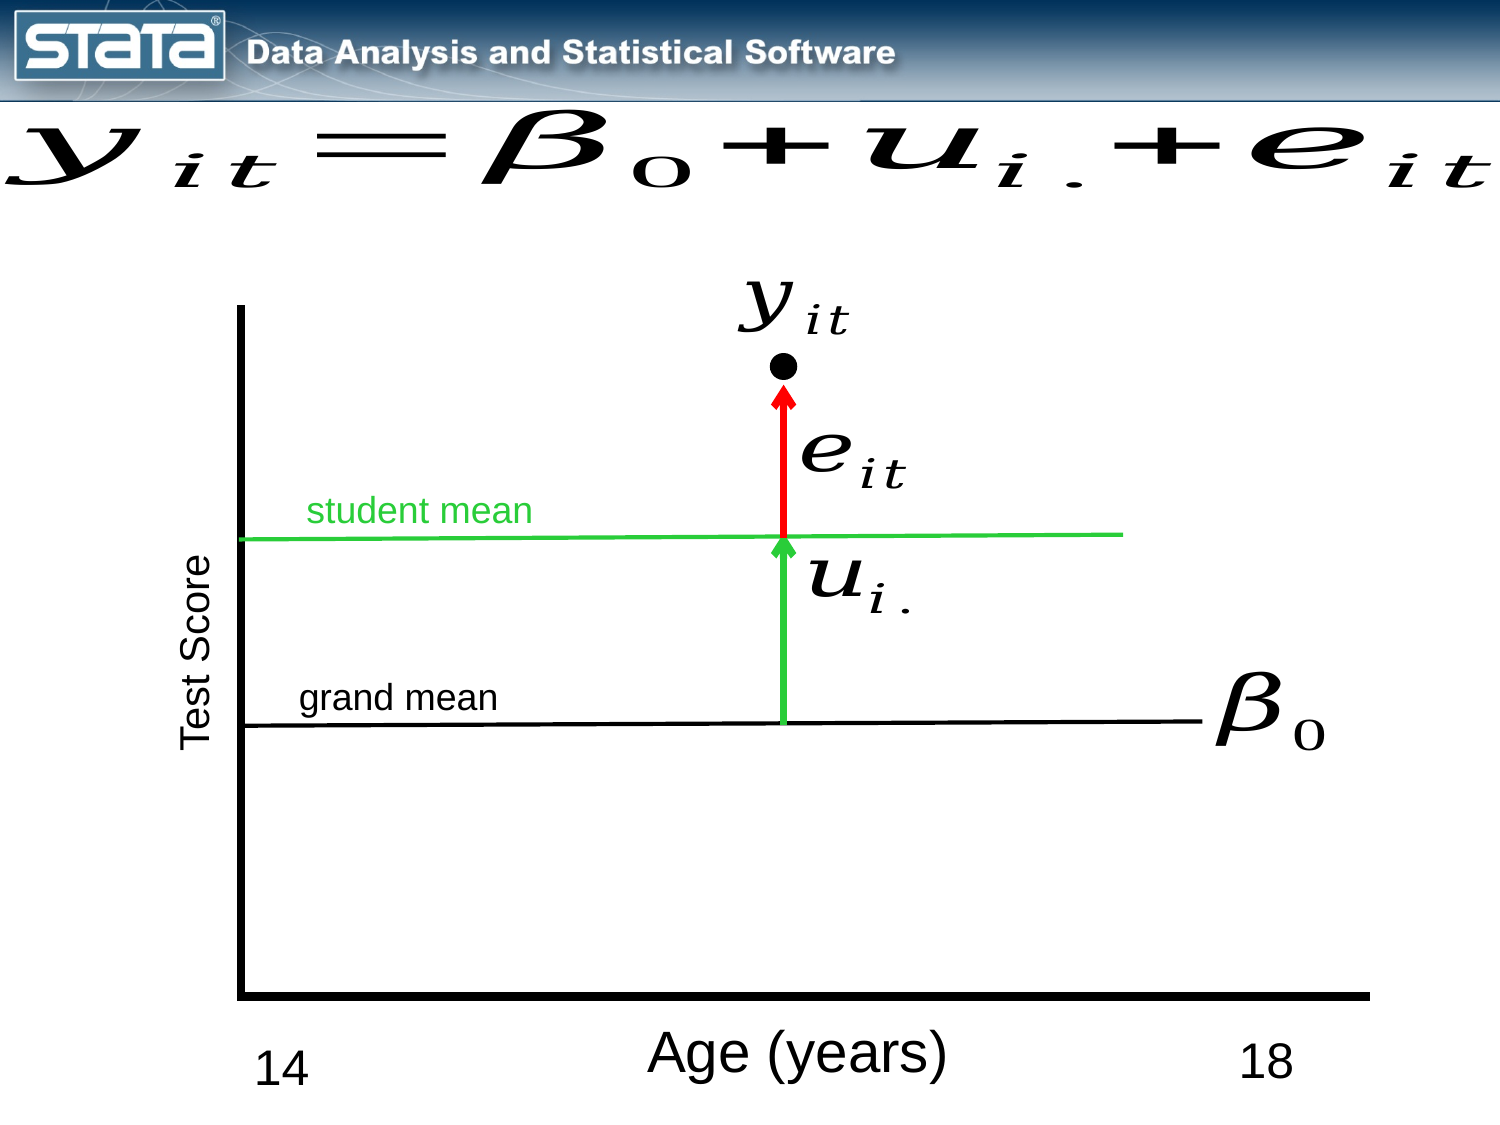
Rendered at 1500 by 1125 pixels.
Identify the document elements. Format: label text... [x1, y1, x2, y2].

text_box grand mean [284, 665, 514, 719]
text_box Test Score [160, 309, 225, 997]
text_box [240, 534, 783, 540]
text_box student mean [291, 478, 549, 533]
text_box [784, 534, 1122, 540]
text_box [240, 721, 782, 726]
text_box [770, 354, 797, 379]
picture [0, 0, 1500, 102]
text_box 14 [239, 1027, 325, 1103]
text_box Age (years) [632, 1007, 964, 1092]
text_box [785, 721, 1201, 726]
text_box 18 [1223, 1021, 1309, 1097]
